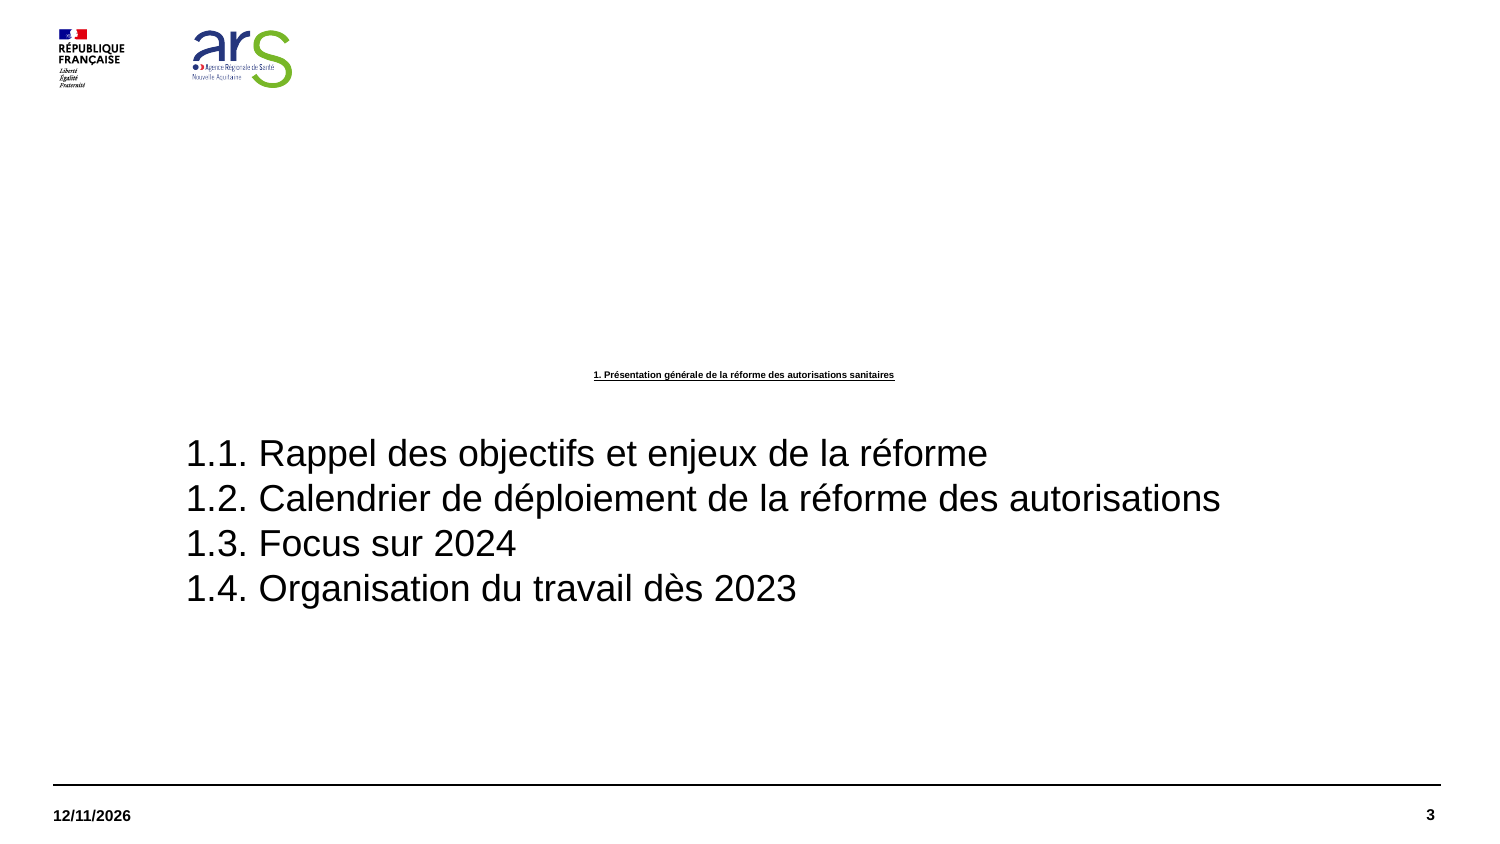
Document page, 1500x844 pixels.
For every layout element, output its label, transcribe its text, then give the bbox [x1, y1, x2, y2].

picture [47, 17, 136, 107]
slide_number 3 [1213, 784, 1436, 844]
text_box 1.1. Rappel des objectifs et enjeux de la réforme 1.2. Calendrier de déploiement de la réforme des autorisations 1.3. Focus sur 2024 1.4. Organisation du travail dès 2023 [171, 421, 1294, 617]
title 1. Présentation générale de la réforme des autorisations sanitaires [53, 362, 1436, 452]
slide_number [53, 787, 252, 844]
picture [192, 30, 292, 88]
